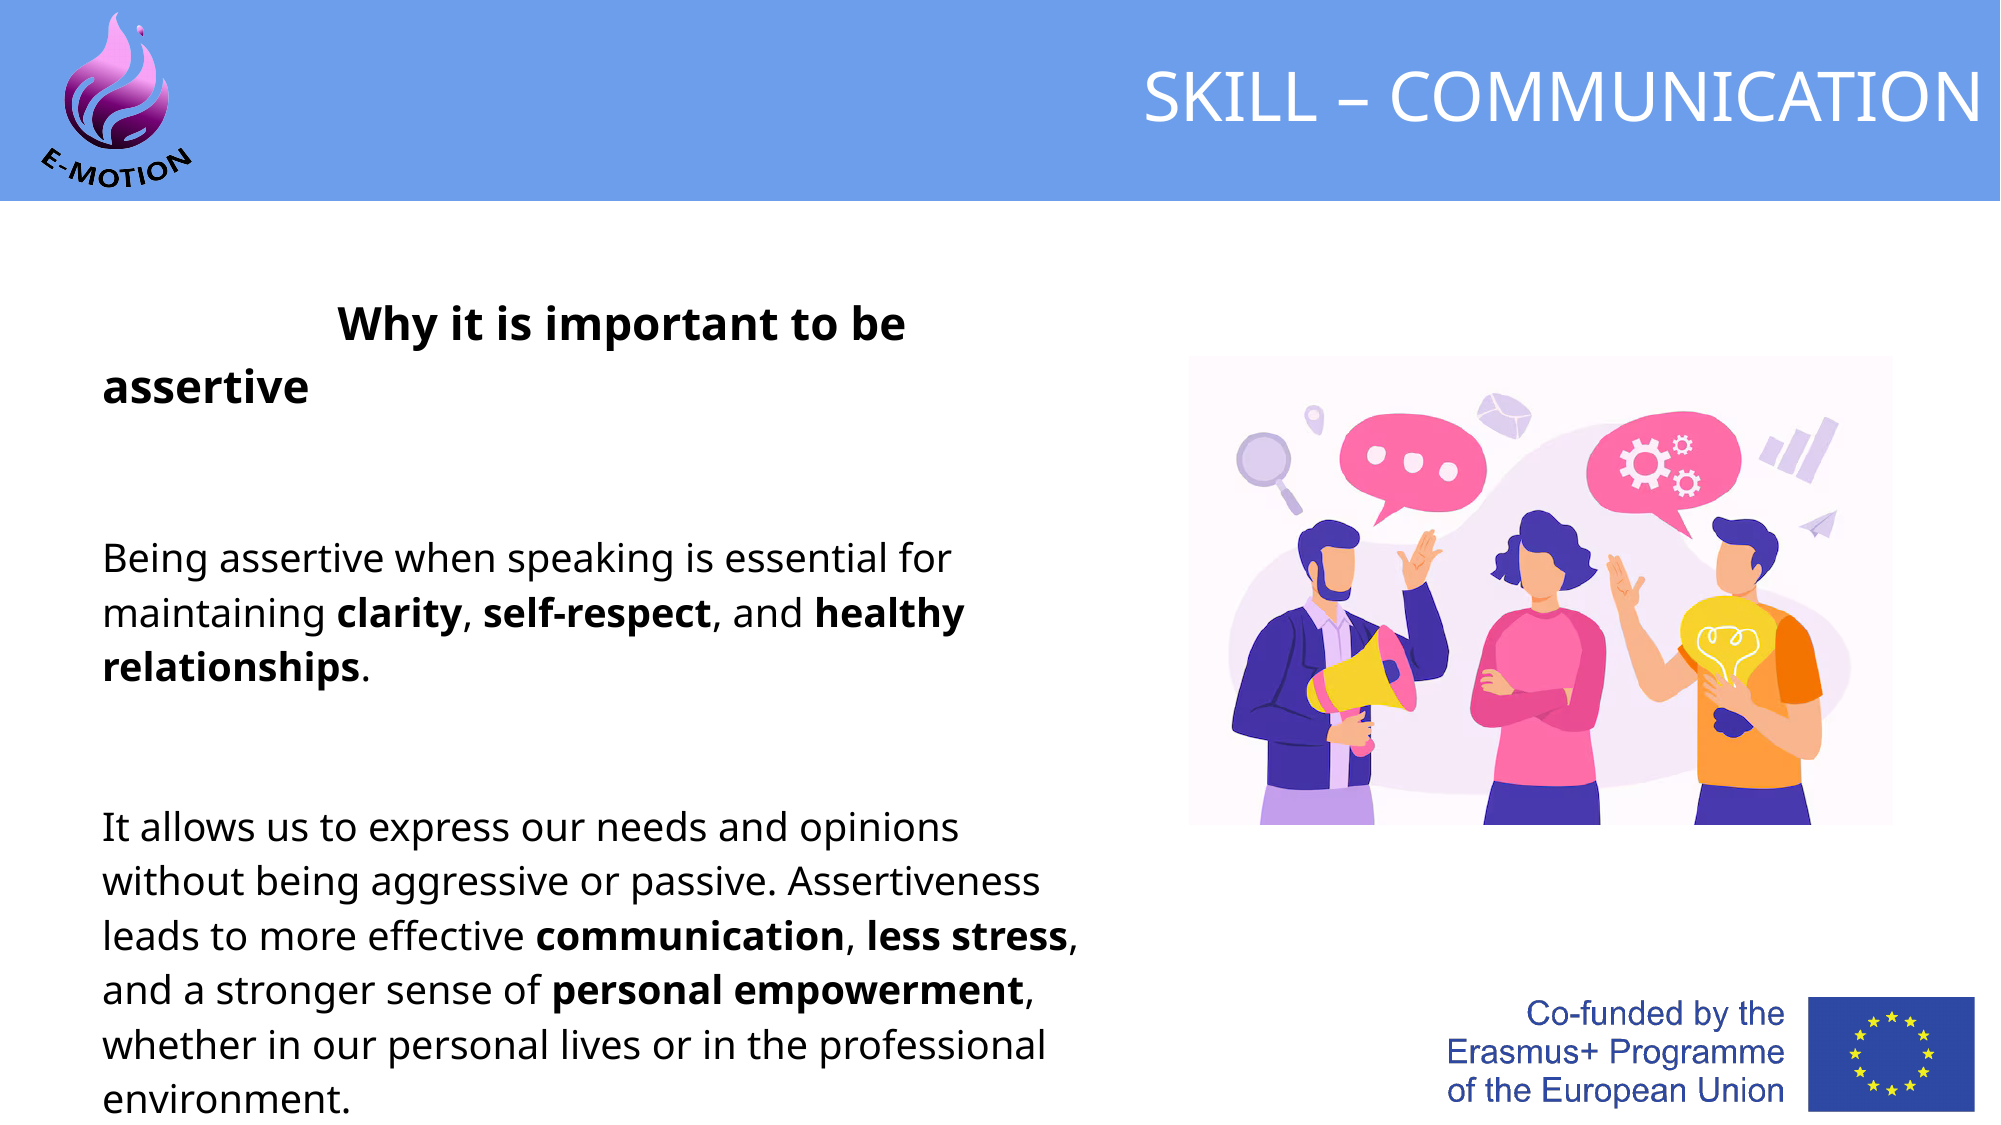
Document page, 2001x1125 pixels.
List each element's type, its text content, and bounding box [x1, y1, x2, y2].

picture [1396, 995, 1975, 1116]
text_box Why it is important to be assertive Being assertive when speaking is essential for maintaining clarity, self-respect, and healthy relationships. It allows us to express our needs and opinions without being aggressive or passive. Assertiveness leads to more effective communication, less stress, and a stronger sense of personal empowerment, whether in our personal lives or in the professional environment. [87, 279, 1100, 1125]
picture [1189, 356, 1893, 825]
picture [0, 0, 253, 247]
text_box SKILL – COMMUNICATION [576, 45, 2000, 320]
